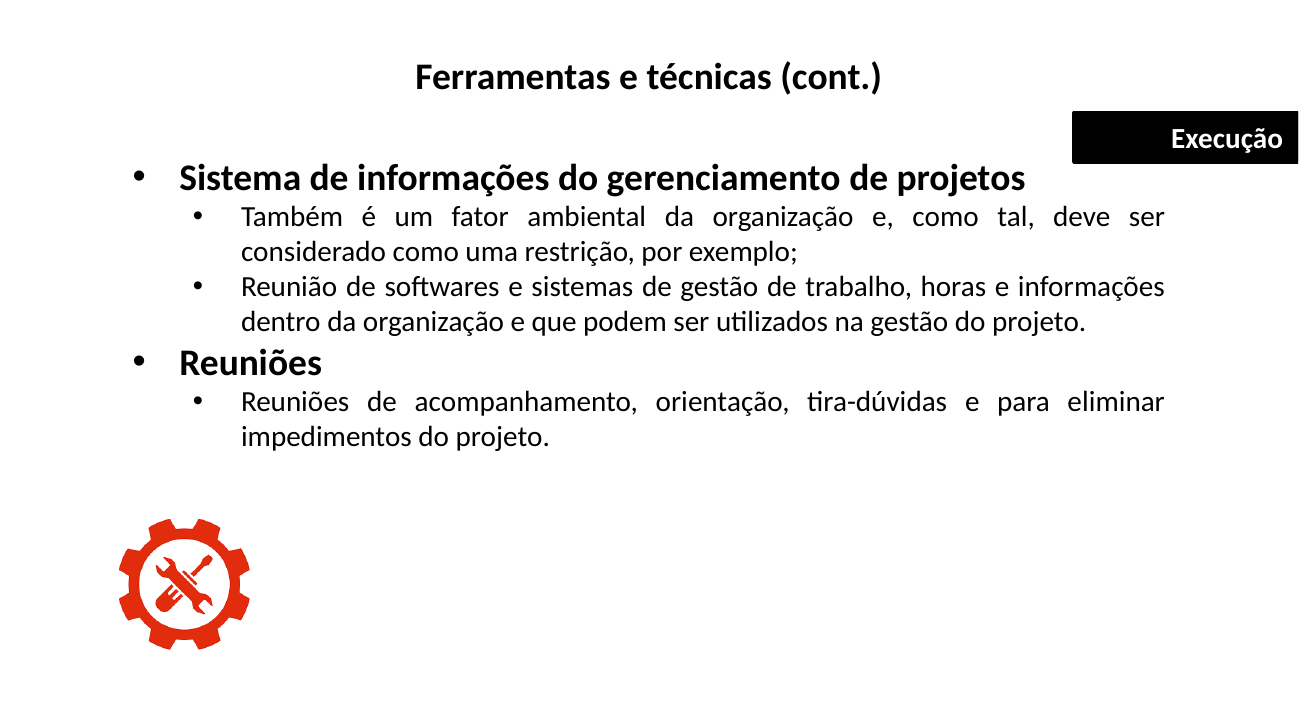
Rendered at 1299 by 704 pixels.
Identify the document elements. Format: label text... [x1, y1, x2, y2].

text_box Ferramentas e técnicas (cont.) [0, 44, 1299, 106]
text_box Execução [1074, 112, 1299, 162]
text_box Sistema de informações do gerenciamento de projetos Também é um fator ambiental da organização e, como tal, deve ser considerado como uma restrição, por exemplo; Reunião de softwares e sistemas de gestão de trabalho, horas e informações dentro da organização e que podem ser utilizados na gestão do projeto. Reuniões Reuniões de acompanhamento, orientação, tira-dúvidas e para eliminar impedimentos do projeto. [117, 145, 1181, 464]
picture [117, 517, 251, 651]
